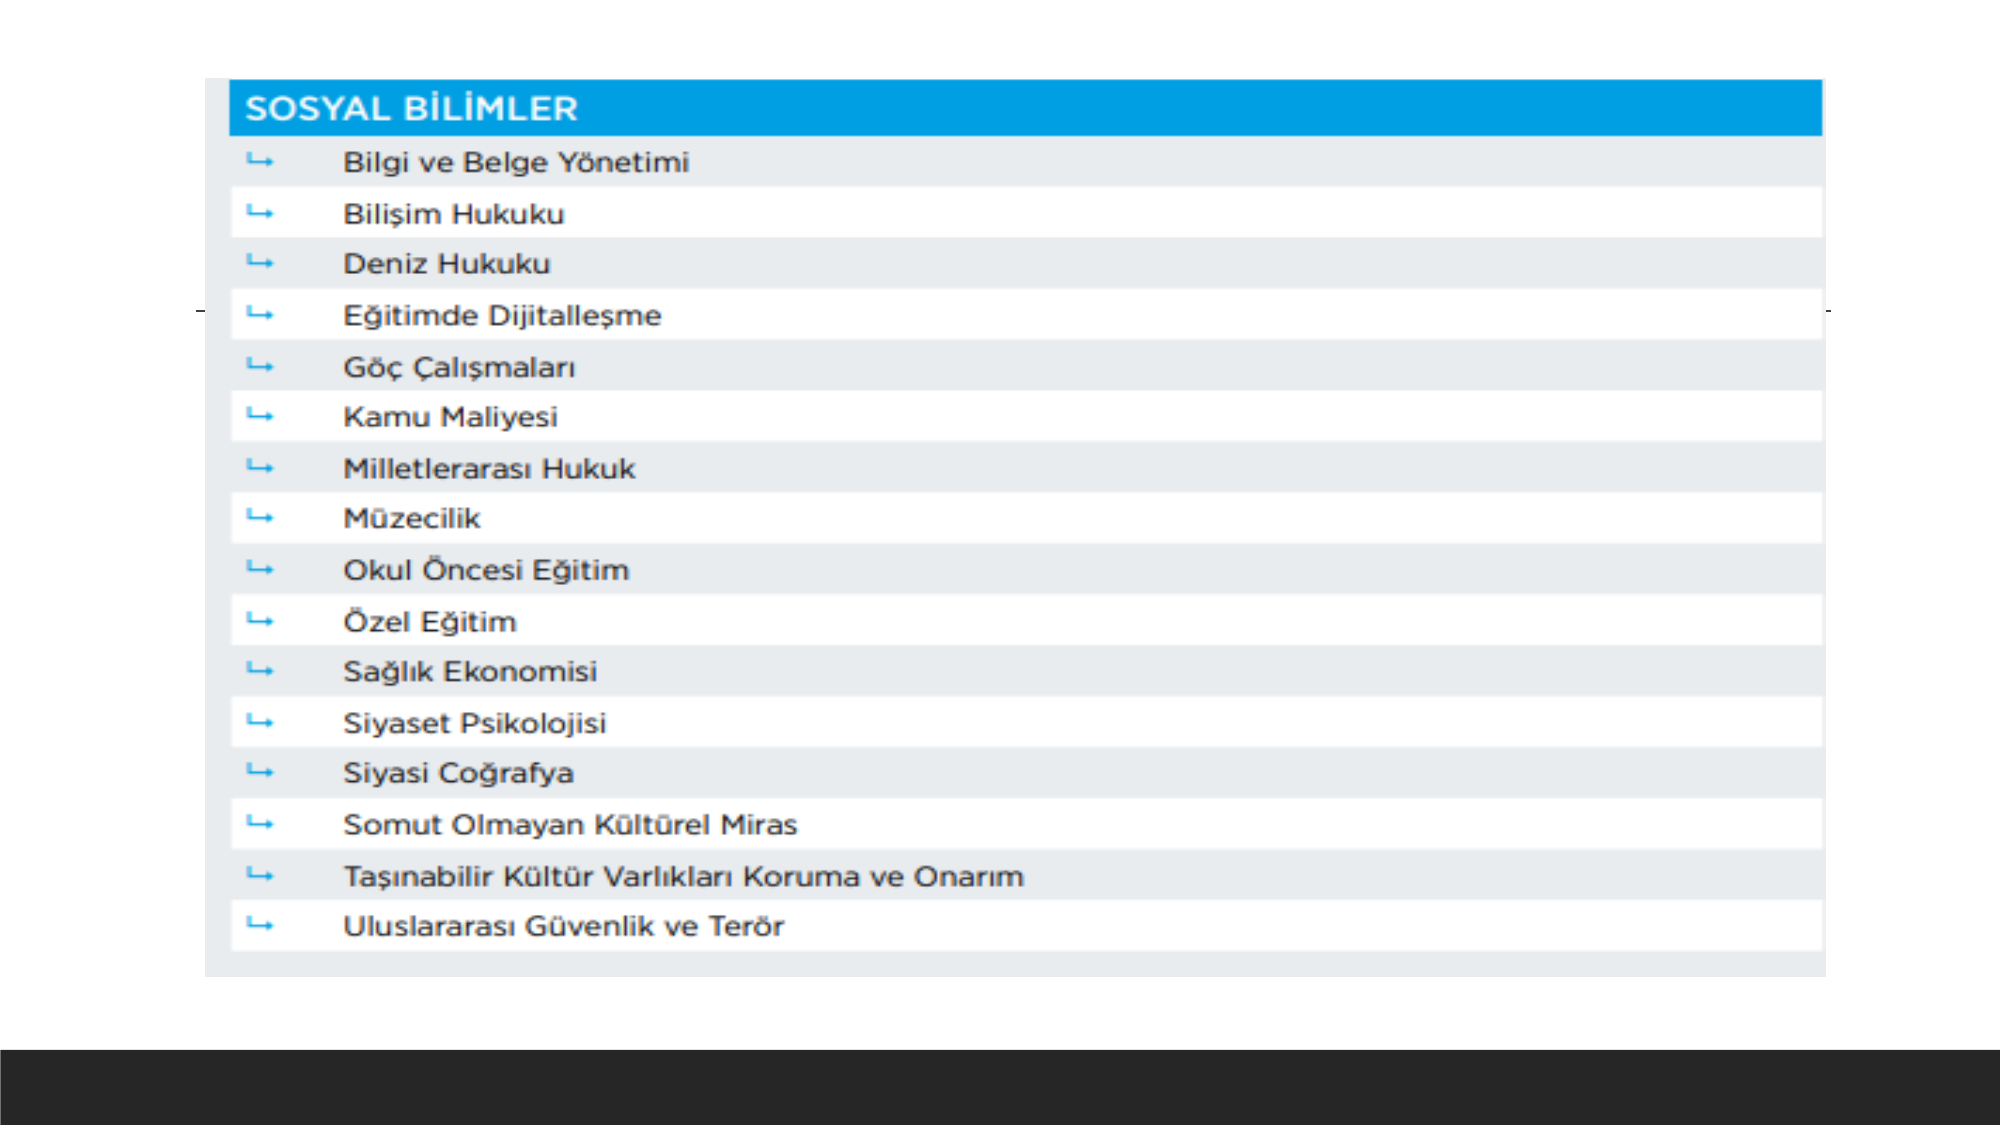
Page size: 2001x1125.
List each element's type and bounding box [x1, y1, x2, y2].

picture [204, 77, 1826, 977]
